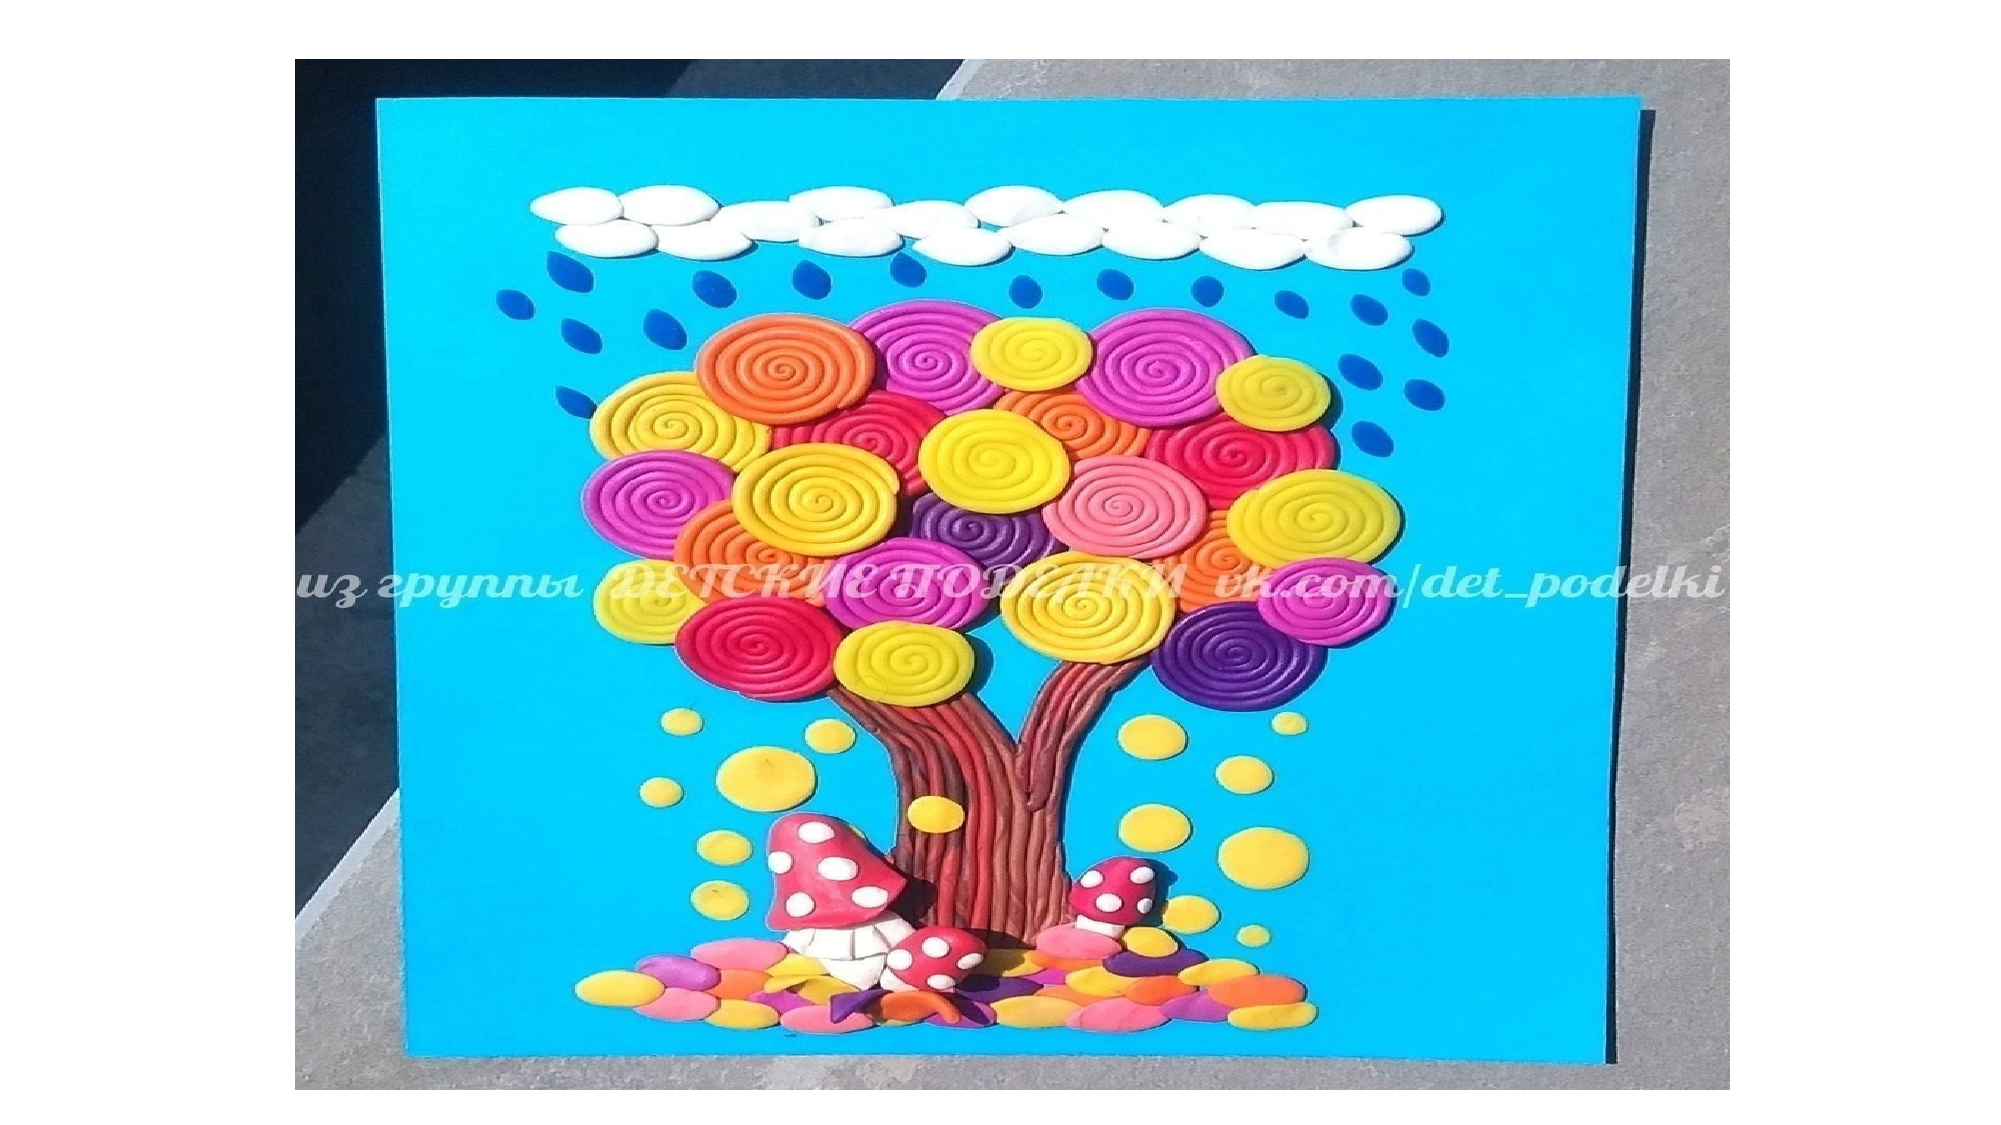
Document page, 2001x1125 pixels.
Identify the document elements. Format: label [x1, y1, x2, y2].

list [295, 59, 1730, 1090]
